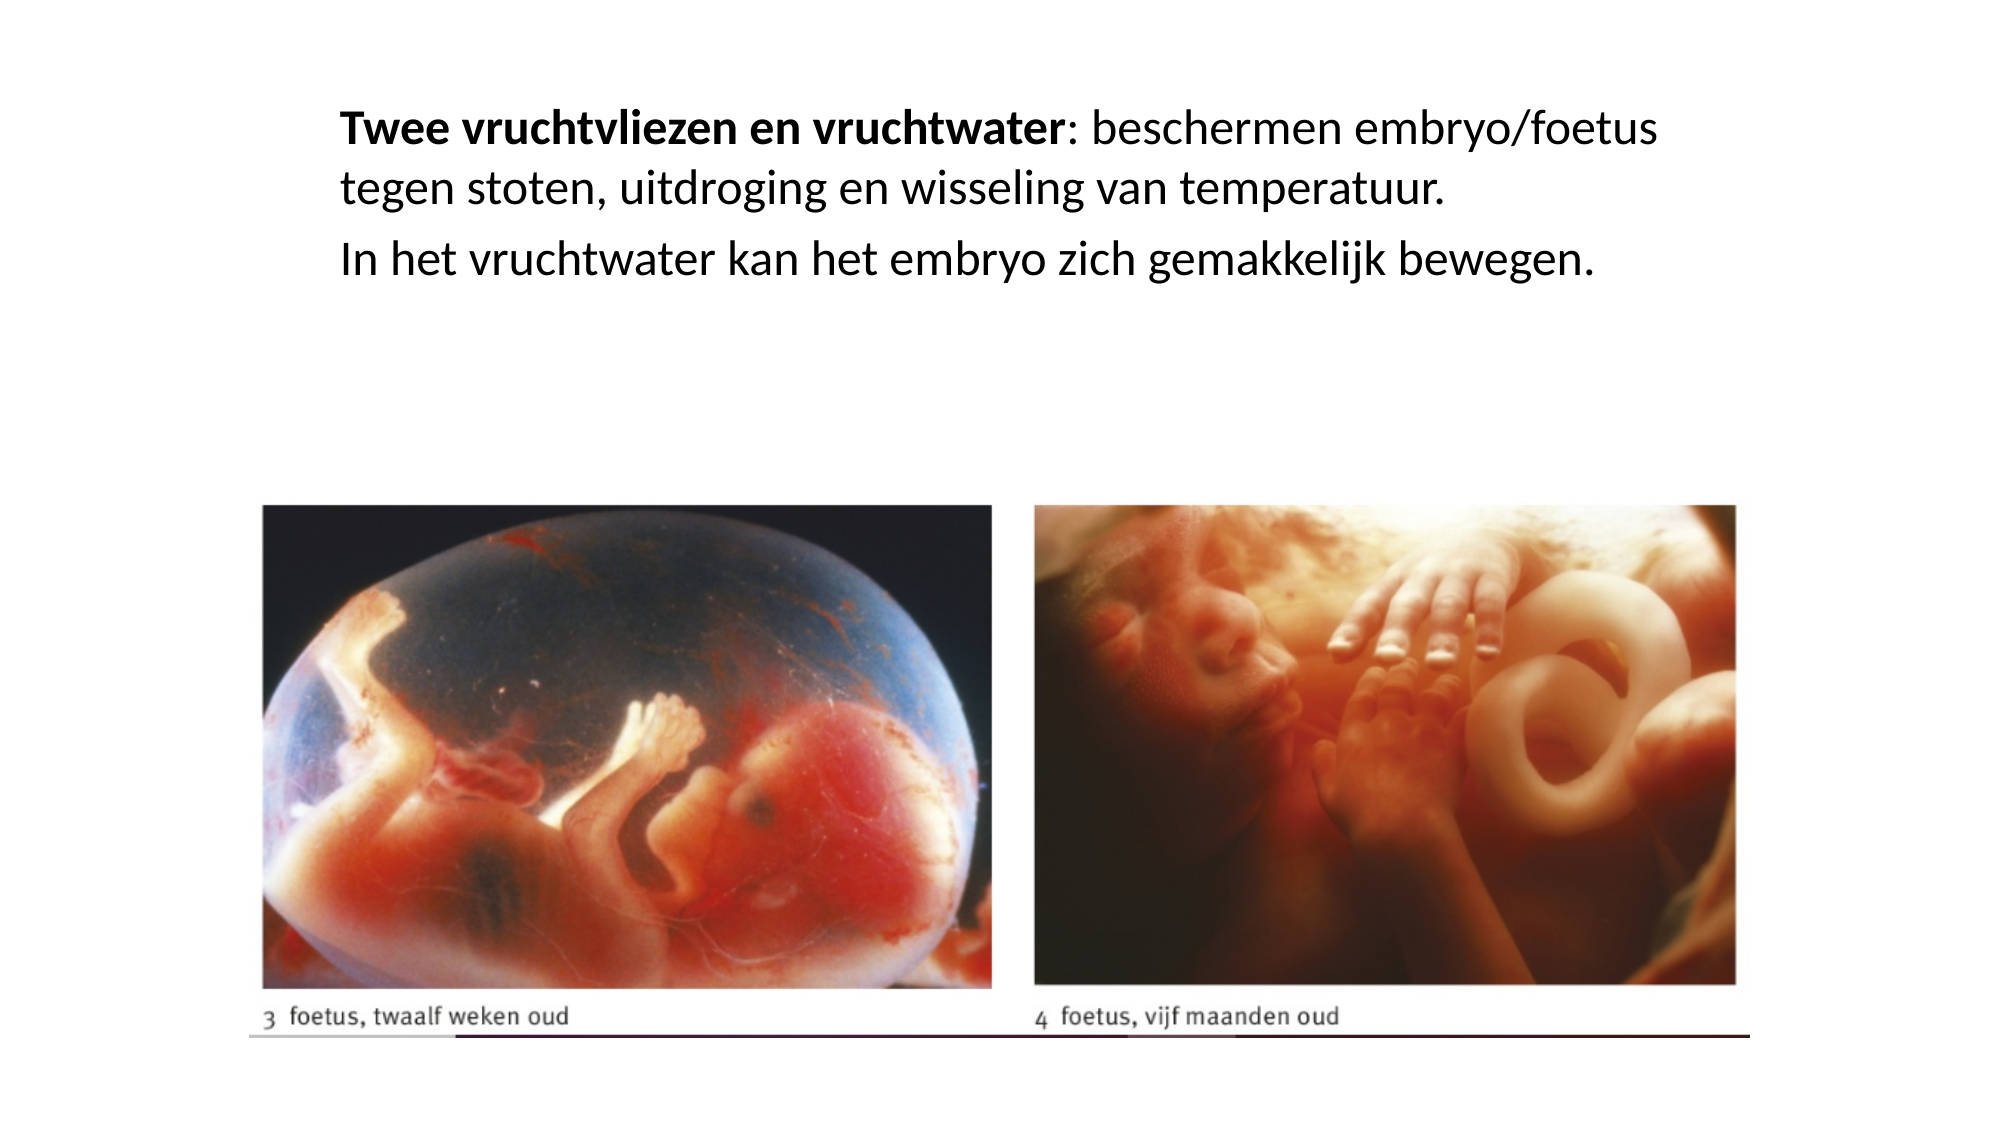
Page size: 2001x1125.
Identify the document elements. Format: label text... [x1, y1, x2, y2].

list Twee vruchtvliezen en vruchtwater: beschermen embryo/foetus tegen stoten, uitdroging en wisseling van temperatuur. In het vruchtwater kan het embryo zich gemakkelijk bewegen. [324, 87, 1675, 300]
picture [249, 492, 1751, 1038]
